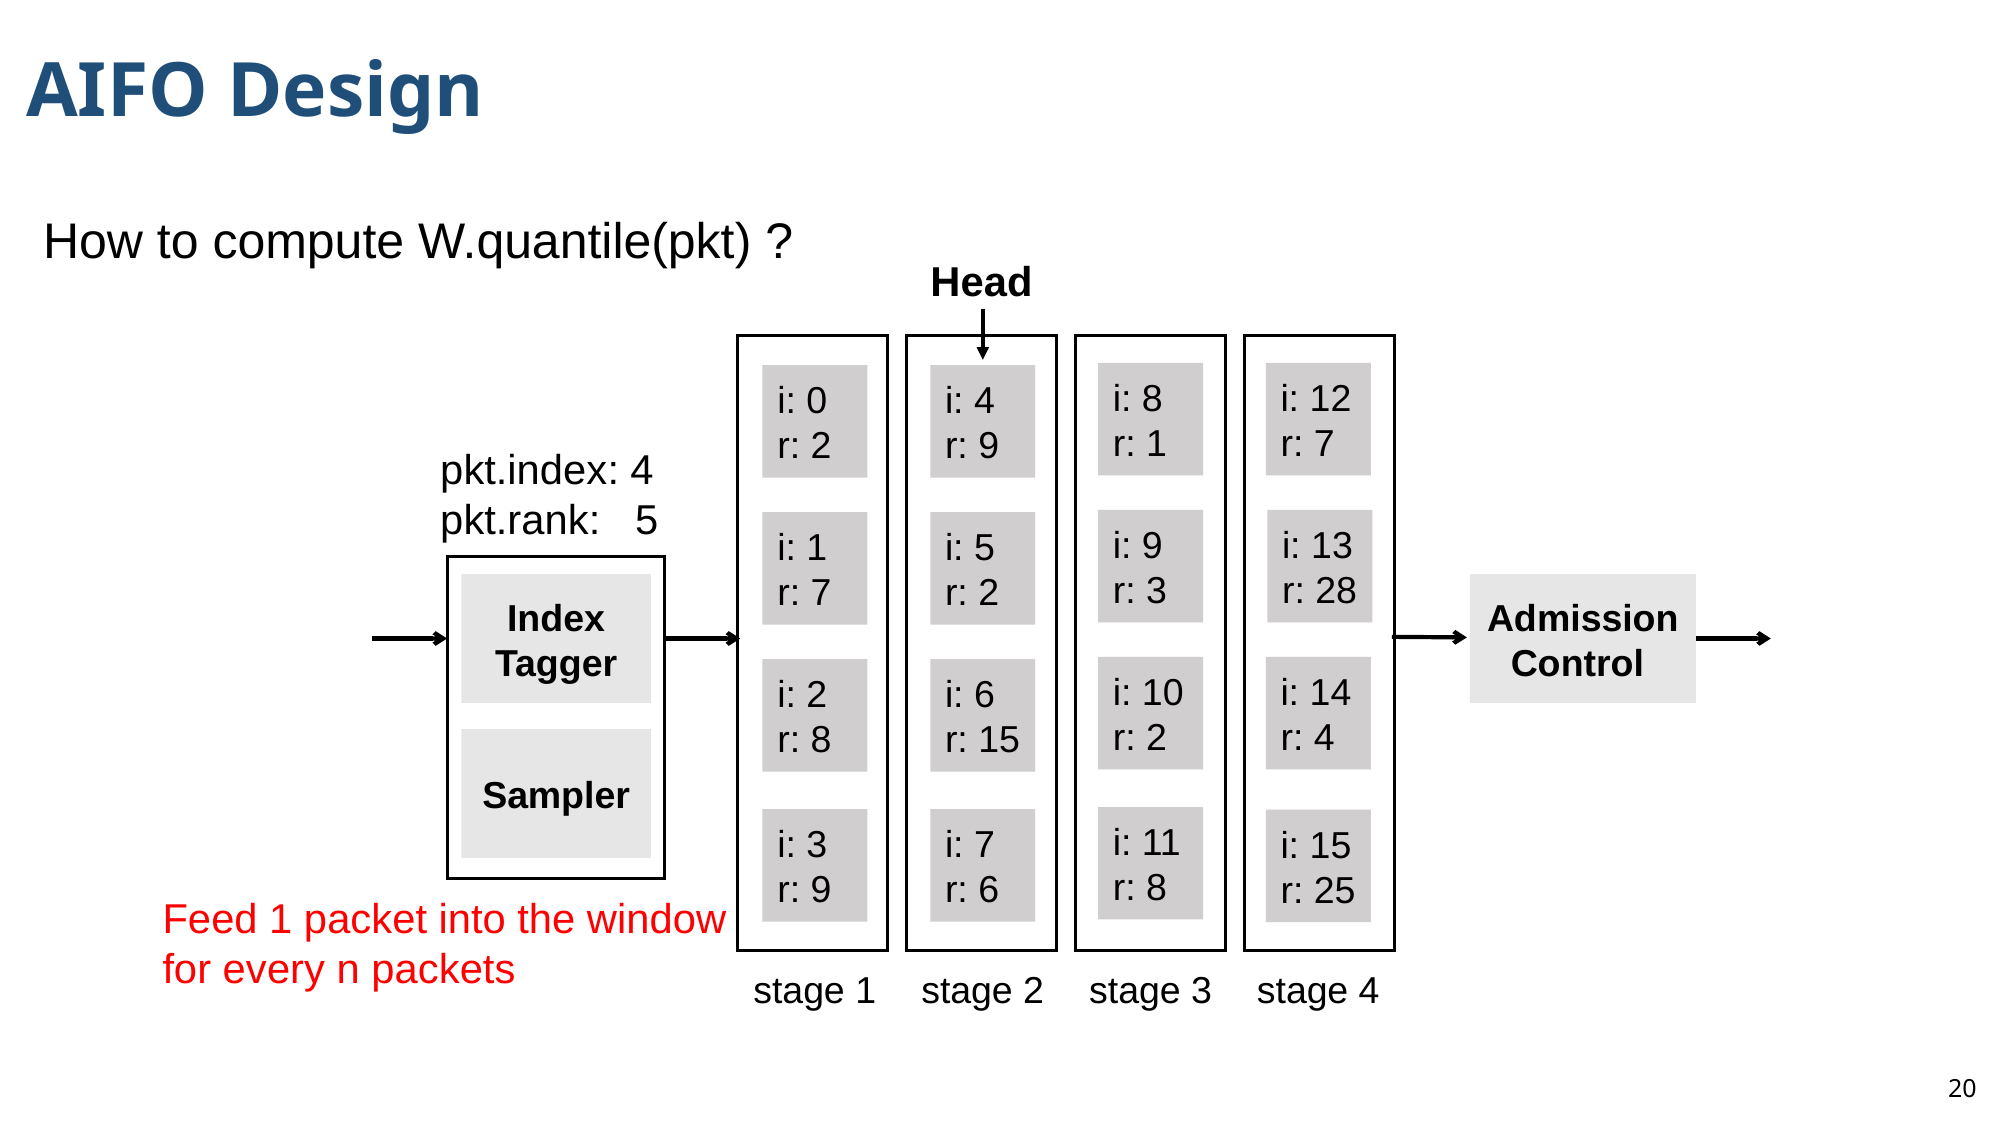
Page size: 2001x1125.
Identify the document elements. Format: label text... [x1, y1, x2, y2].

text_box pkt.index: 4 pkt.rank: 5 [425, 435, 674, 551]
text_box stage 2 [906, 959, 1059, 1019]
text_box stage 4 [1242, 959, 1395, 1019]
text_box Admission Control [1469, 573, 1697, 704]
slide_number 19 [1541, 1059, 1992, 1120]
title AIFO Design [11, 0, 1853, 201]
text_box [1075, 335, 1227, 952]
text_box [446, 556, 666, 879]
text_box [737, 335, 889, 952]
text_box stage 1 [738, 959, 892, 1019]
text_box stage 3 [1074, 959, 1227, 1019]
text_box [1244, 335, 1396, 952]
text_box Head [915, 246, 1048, 312]
text_box How to compute W.quantile(pkt) ? [28, 201, 809, 277]
text_box [906, 335, 1058, 952]
text_box Feed 1 packet into the window for every n packets [147, 884, 753, 999]
